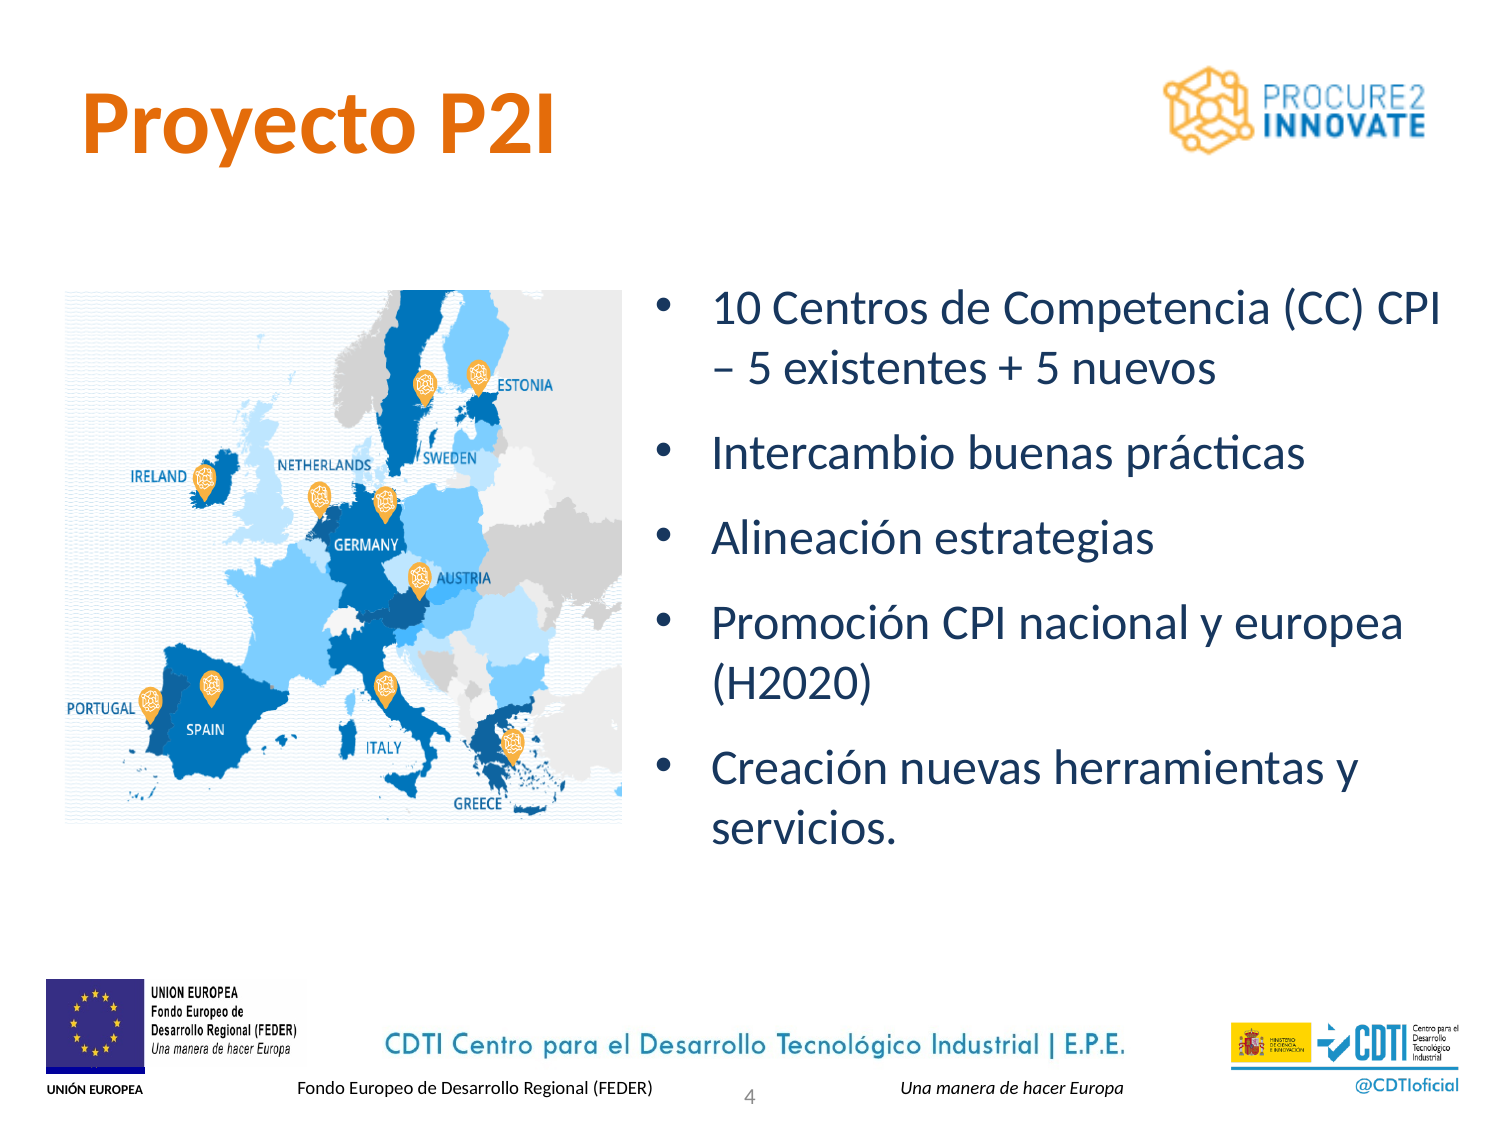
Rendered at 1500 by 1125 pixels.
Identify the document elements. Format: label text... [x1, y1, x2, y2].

picture [1139, 54, 1464, 171]
slide_number 4 [707, 1065, 793, 1125]
text_box 10 Centros de Competencia (CC) CPI – 5 existentes + 5 nuevos Intercambio buenas prácticas Alineación estrategias Promoción CPI nacional y europea (H2020) Creación nuevas herramientas y servicios. [640, 267, 1483, 862]
picture [371, 1014, 1139, 1074]
picture [1231, 1022, 1459, 1094]
picture [46, 979, 307, 1074]
text_box Proyecto P2I [66, 54, 1386, 180]
picture [64, 290, 623, 824]
